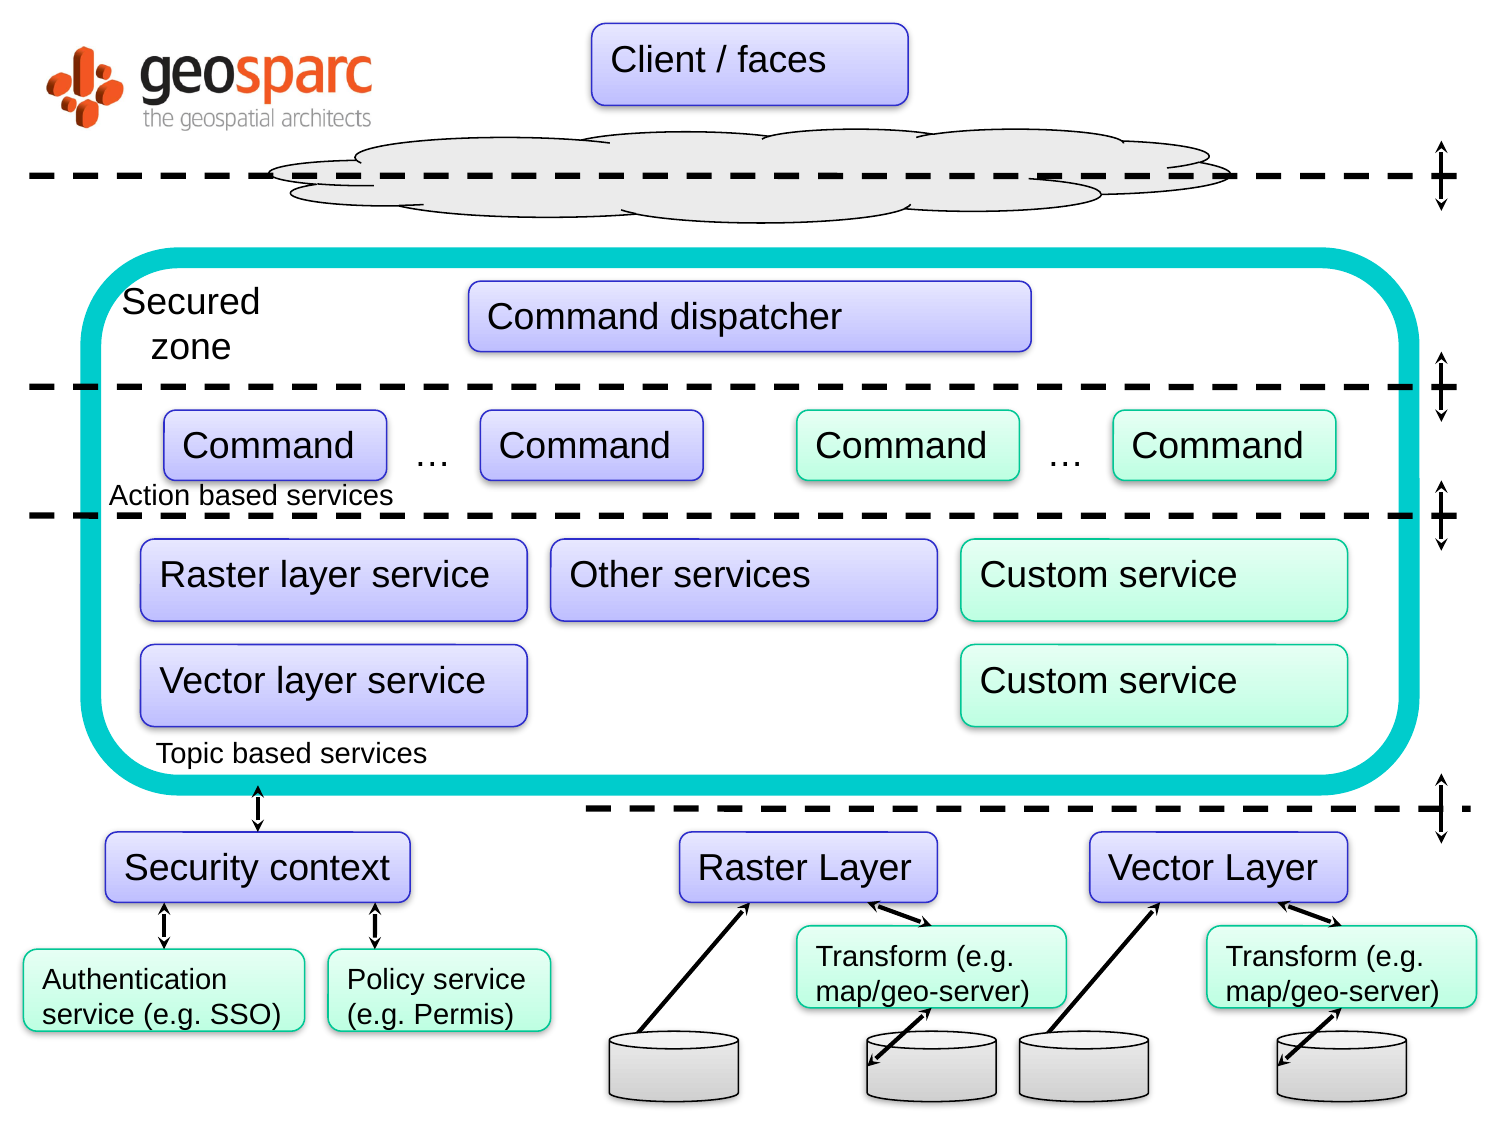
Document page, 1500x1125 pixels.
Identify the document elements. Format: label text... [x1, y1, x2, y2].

picture [46, 46, 373, 131]
text_box Topic based services [140, 729, 444, 777]
text_box … [1031, 421, 1099, 482]
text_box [1057, 928, 1187, 1006]
text_box Other services [549, 538, 939, 622]
text_box Authentication service (e.g. SSO) [22, 948, 306, 1032]
text_box Vector layer service [139, 643, 529, 728]
text_box [290, 184, 1214, 223]
text_box [88, 395, 1412, 513]
text_box Command [163, 409, 388, 468]
text_box Command [796, 409, 1021, 482]
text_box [647, 928, 777, 1006]
text_box Policy service (e.g. Permis) [327, 948, 552, 1032]
text_box [608, 1030, 740, 1103]
text_box … [398, 421, 467, 482]
text_box Action based services [94, 468, 410, 513]
text_box Client / faces [590, 22, 909, 107]
text_box Command [479, 409, 704, 482]
text_box [88, 525, 1412, 788]
text_box [269, 129, 1230, 174]
text_box Raster Layer [678, 831, 939, 904]
text_box Transform (e.g. map/geo-server) [1206, 924, 1478, 1009]
text_box [1018, 1030, 1150, 1103]
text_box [1297, 881, 1322, 947]
text_box [1276, 1030, 1408, 1103]
text_box Vector Layer [1088, 831, 1349, 904]
text_box Secured zone [106, 269, 276, 375]
text_box [88, 255, 1412, 385]
text_box Custom service [960, 643, 1349, 728]
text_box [887, 881, 912, 947]
text_box Command dispatcher [467, 280, 1032, 353]
text_box Transform (e.g. map/geo-server) [796, 924, 1060, 1009]
text_box Command [1112, 409, 1337, 482]
text_box Raster layer service [139, 538, 529, 622]
text_box [866, 1030, 997, 1103]
text_box Security context [104, 831, 411, 904]
text_box Custom service [960, 538, 1349, 622]
